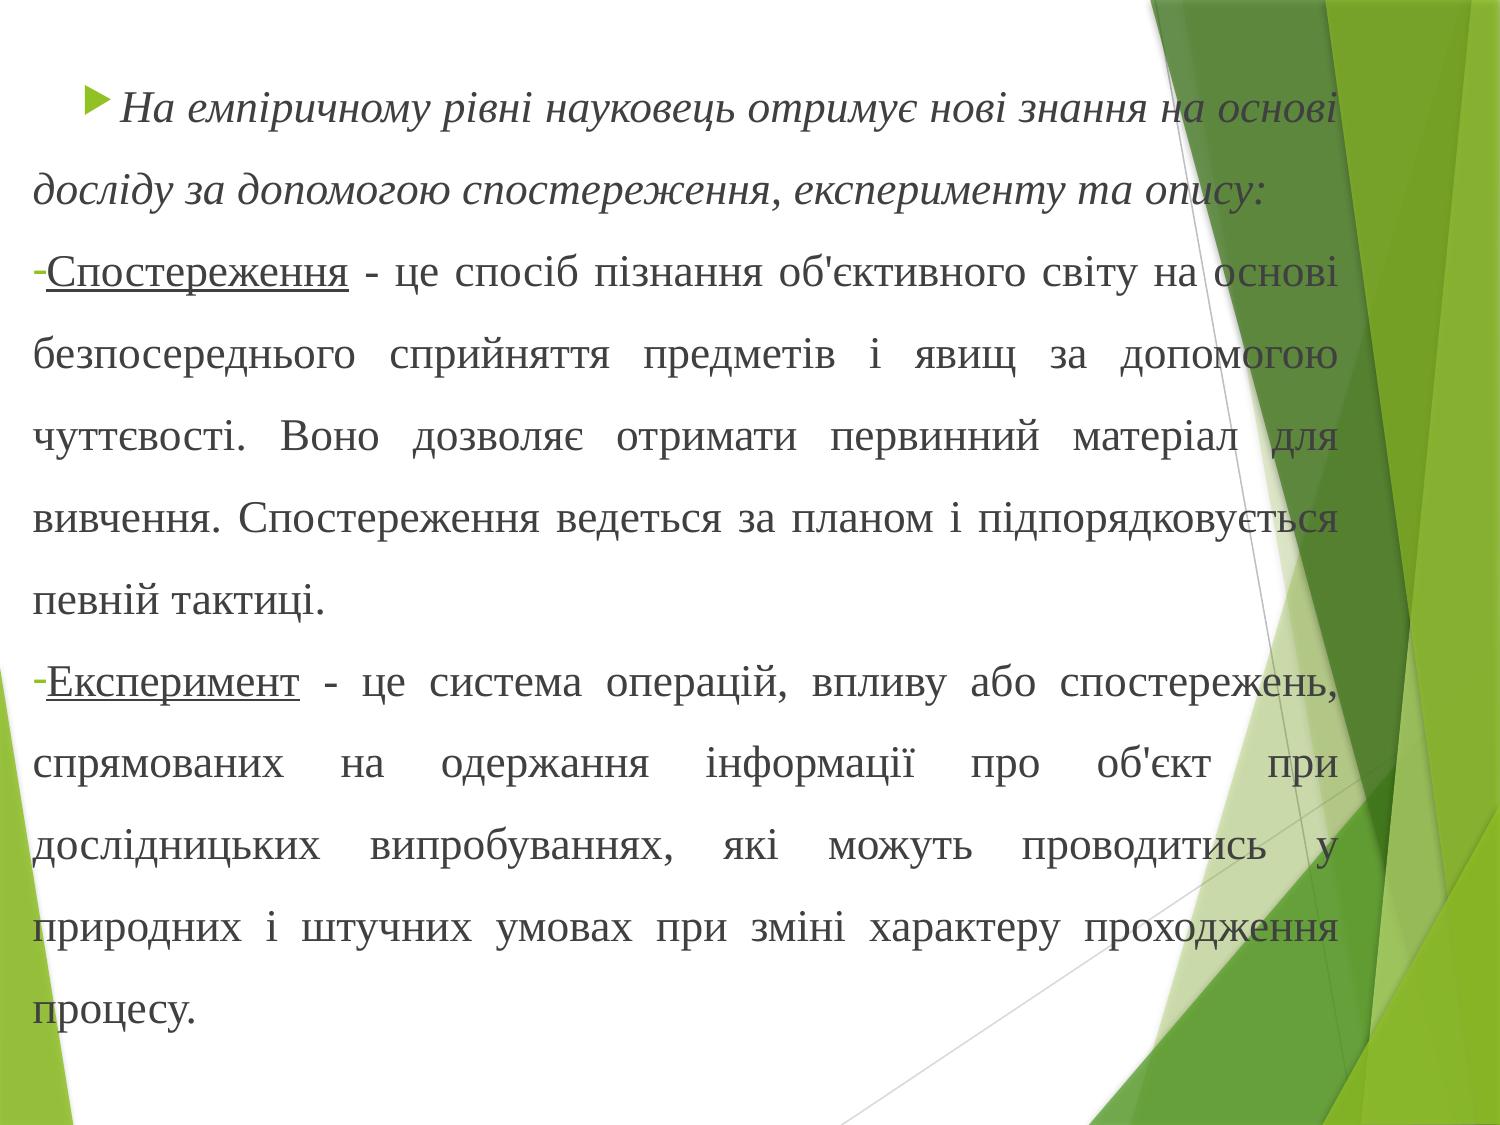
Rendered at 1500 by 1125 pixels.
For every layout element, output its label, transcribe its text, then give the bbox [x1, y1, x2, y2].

list На емпіричному рівні науковець отримує нові знання на основі досліду за допомогою спостереження, експерименту та опису: Спостереження - це спосіб пізнання об'єктивного світу на основі безпосереднього сприйняття предметів і явищ за допомогою чуттєвості. Воно дозволяє отримати первинний матеріал для вивчення. Спостереження ведеться за планом і підпорядковується певній тактиці. Експеримент - це система операцій, впливу або спостережень, спрямованих на одержання інформації про об'єкт при дослідницьких випробуваннях, які можуть проводитись у природних і штучних умовах при зміні характеру проходження процесу. [17, 42, 1436, 1125]
